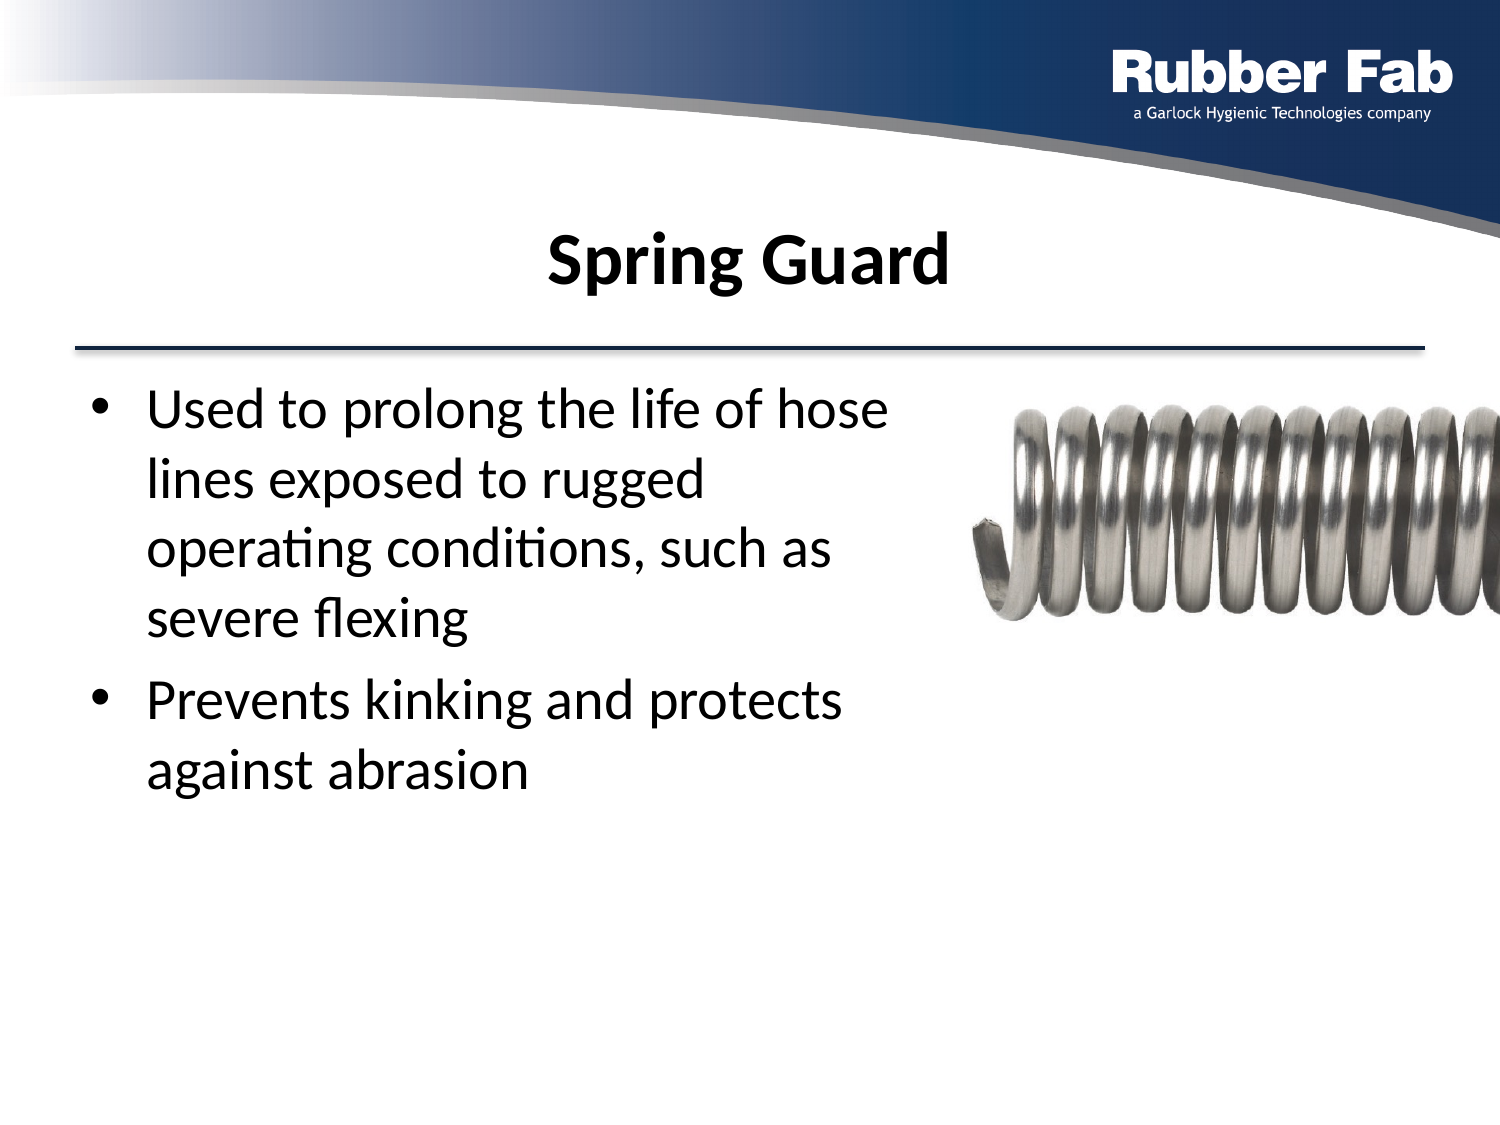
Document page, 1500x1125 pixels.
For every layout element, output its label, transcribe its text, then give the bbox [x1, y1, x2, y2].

picture [0, 0, 1500, 240]
title Spring Guard [75, 160, 1425, 349]
list Used to prolong the life of hose lines exposed to rugged operating conditions, such as severe flexing Prevents kinking and protects against abrasion [75, 362, 956, 1116]
picture [955, 375, 1500, 640]
